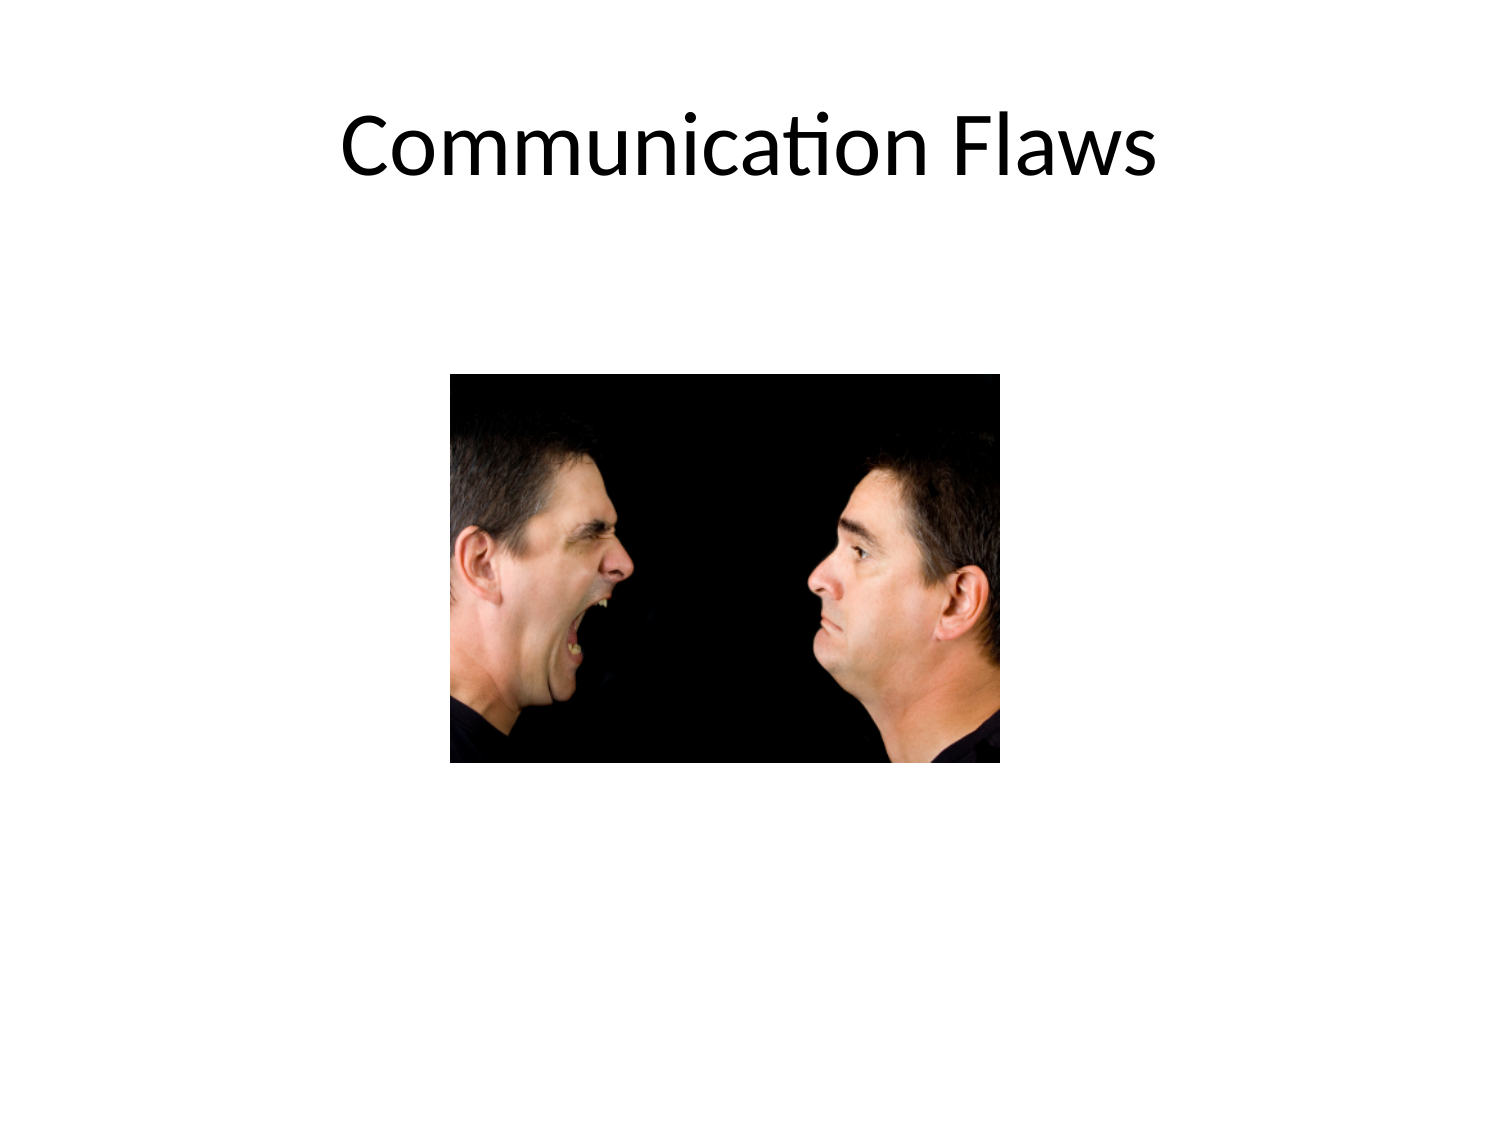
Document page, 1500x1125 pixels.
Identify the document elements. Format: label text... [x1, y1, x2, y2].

title Communication Flaws [75, 45, 1425, 233]
picture [449, 374, 1001, 763]
